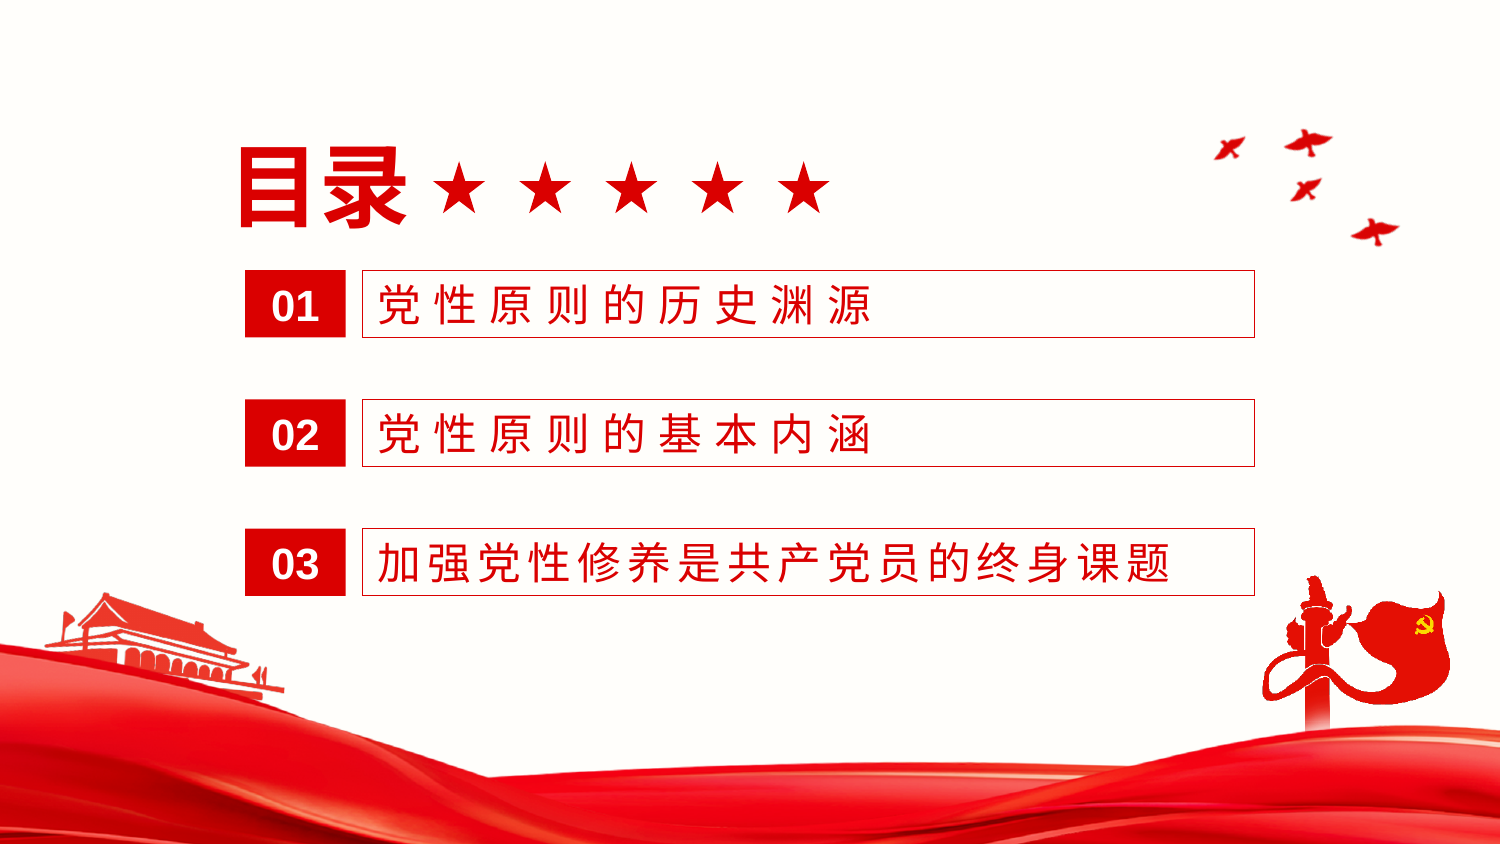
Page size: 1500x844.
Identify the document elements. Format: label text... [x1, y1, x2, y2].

picture [0, 472, 1500, 844]
text_box 目录 [213, 121, 427, 247]
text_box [245, 399, 1255, 468]
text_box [245, 528, 1255, 597]
picture [1151, 25, 1465, 332]
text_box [245, 269, 1255, 339]
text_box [433, 161, 830, 214]
